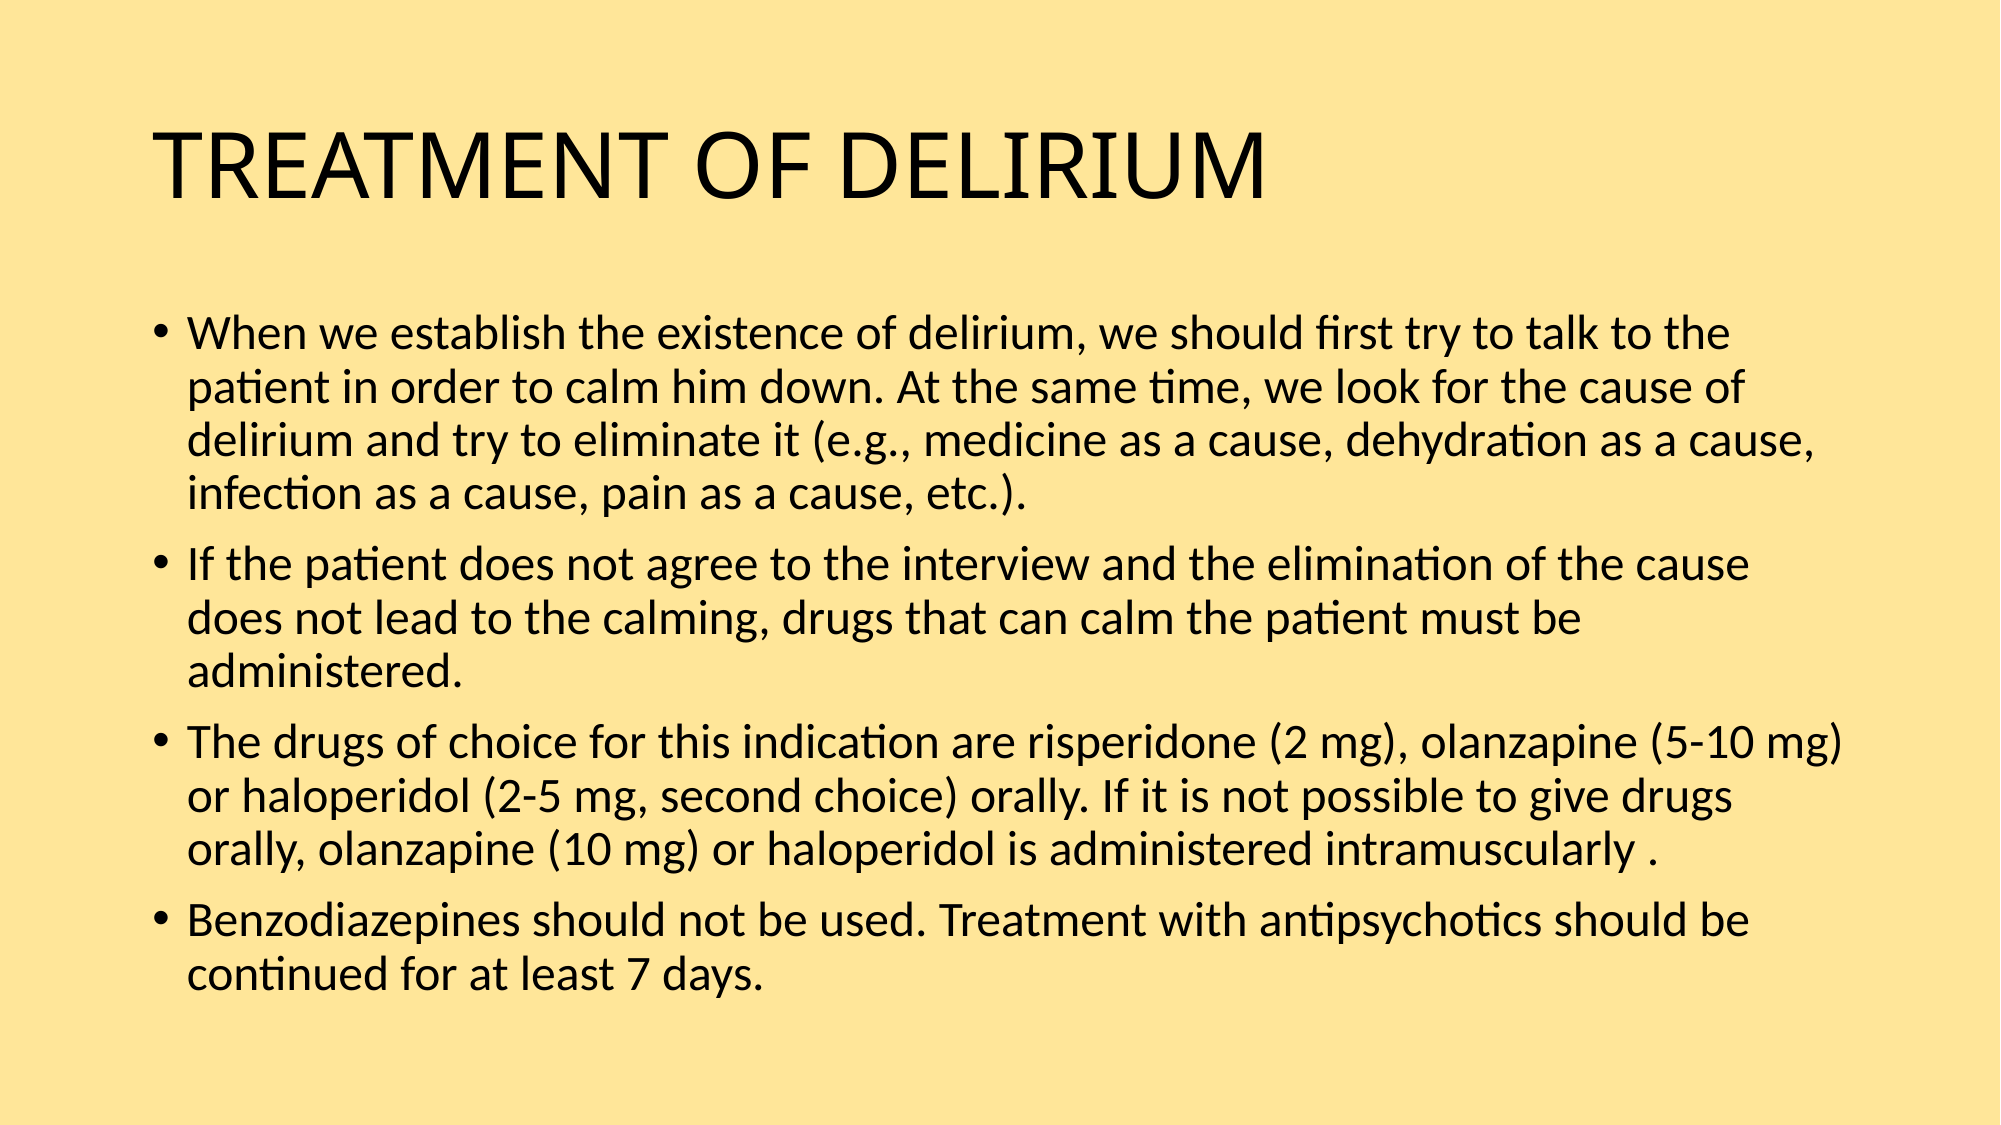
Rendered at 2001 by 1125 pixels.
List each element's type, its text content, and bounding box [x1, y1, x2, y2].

list When we establish the existence of delirium, we should first try to talk to the patient in order to calm him down. At the same time, we look for the cause of delirium and try to eliminate it (e.g., medicine as a cause, dehydration as a cause, infection as a cause, pain as a cause, etc.). If the patient does not agree to the interview and the elimination of the cause does not lead to the calming, drugs that can calm the patient must be administered. The drugs of choice for this indication are risperidone (2 mg), olanzapine (5-10 mg) or haloperidol (2-5 mg, second choice) orally. If it is not possible to give drugs orally, olanzapine (10 mg) or haloperidol is administered intramuscularly . Benzodiazepines should not be used. Treatment with antipsychotics should be continued for at least 7 days. [137, 299, 1863, 1014]
title TREATMENT OF DELIRIUM [137, 59, 1863, 278]
